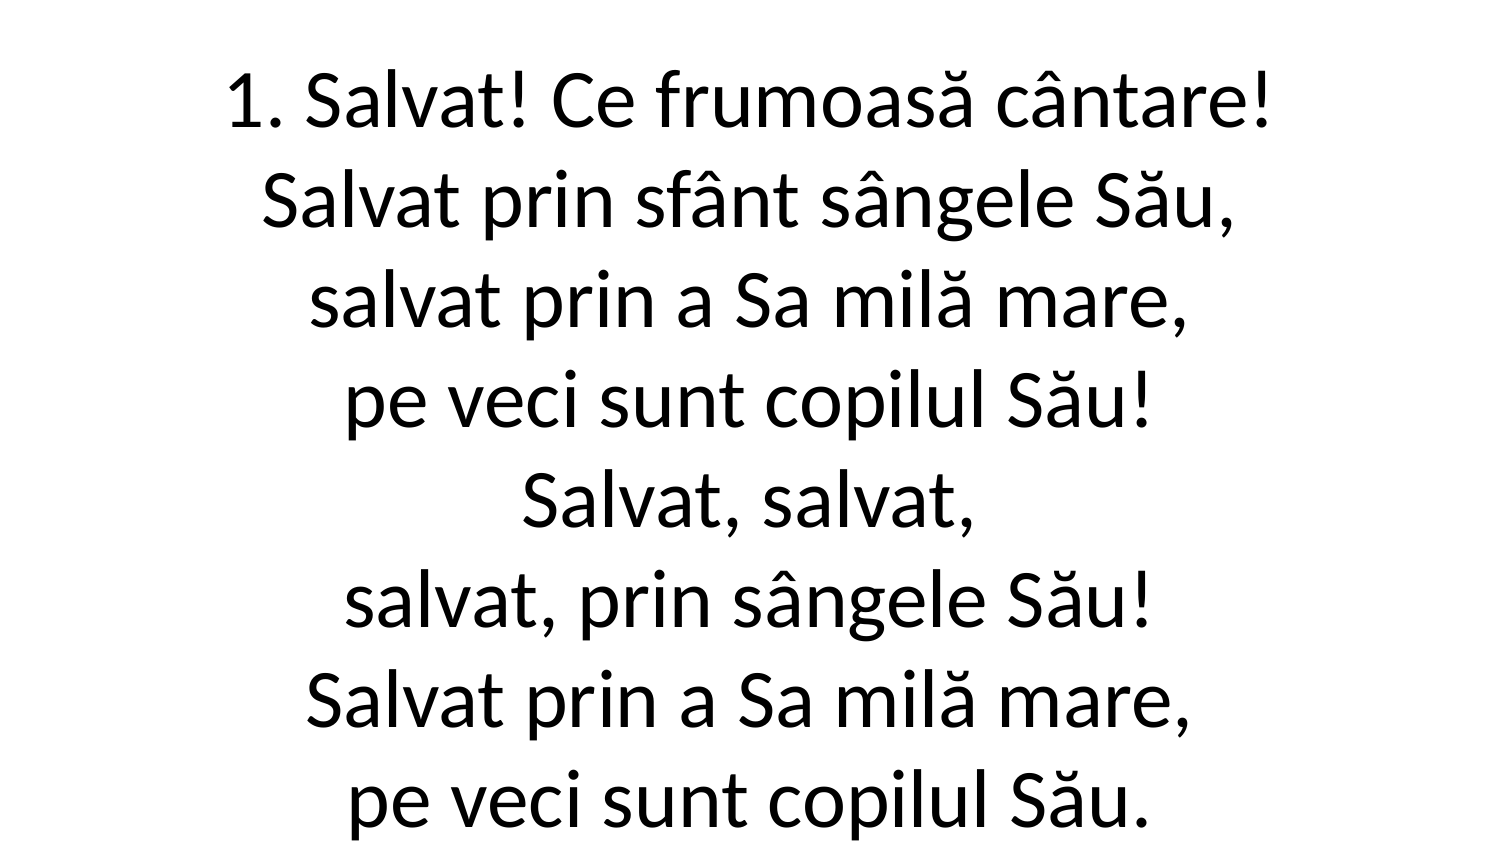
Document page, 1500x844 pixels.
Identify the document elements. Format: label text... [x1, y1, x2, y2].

text_box 1. Salvat! Ce frumoasă cântare! Salvat prin sfânt sângele Său, salvat prin a Sa milă mare, pe veci sunt copilul Său! Salvat, salvat, salvat, prin sângele Său! Salvat prin a Sa milă mare, pe veci sunt copilul Său. [208, 0, 1292, 844]
